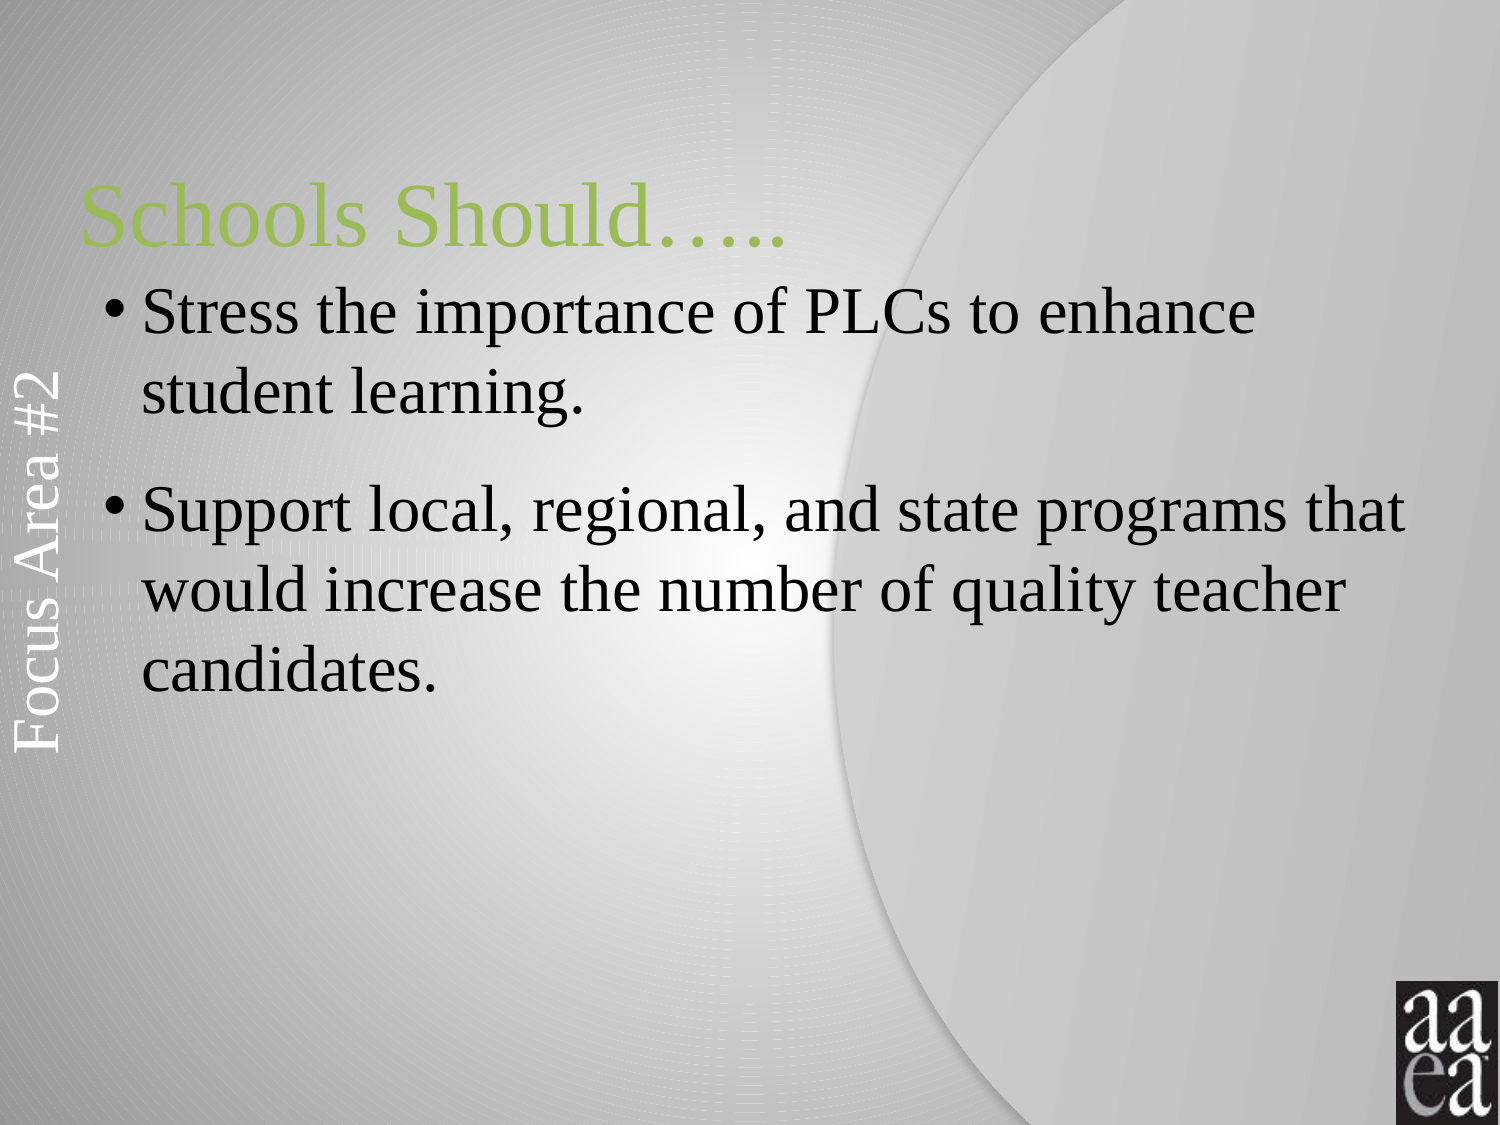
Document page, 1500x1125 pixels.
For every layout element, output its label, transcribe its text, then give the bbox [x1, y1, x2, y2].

title Schools Should….. [77, 140, 1462, 234]
text_box Focus Area #2 [0, 140, 77, 985]
list Stress the importance of PLCs to enhance student learning. Support local, regional, and state programs that would increase the number of quality teacher candidates. [51, 252, 1449, 1000]
picture [1396, 981, 1498, 1125]
